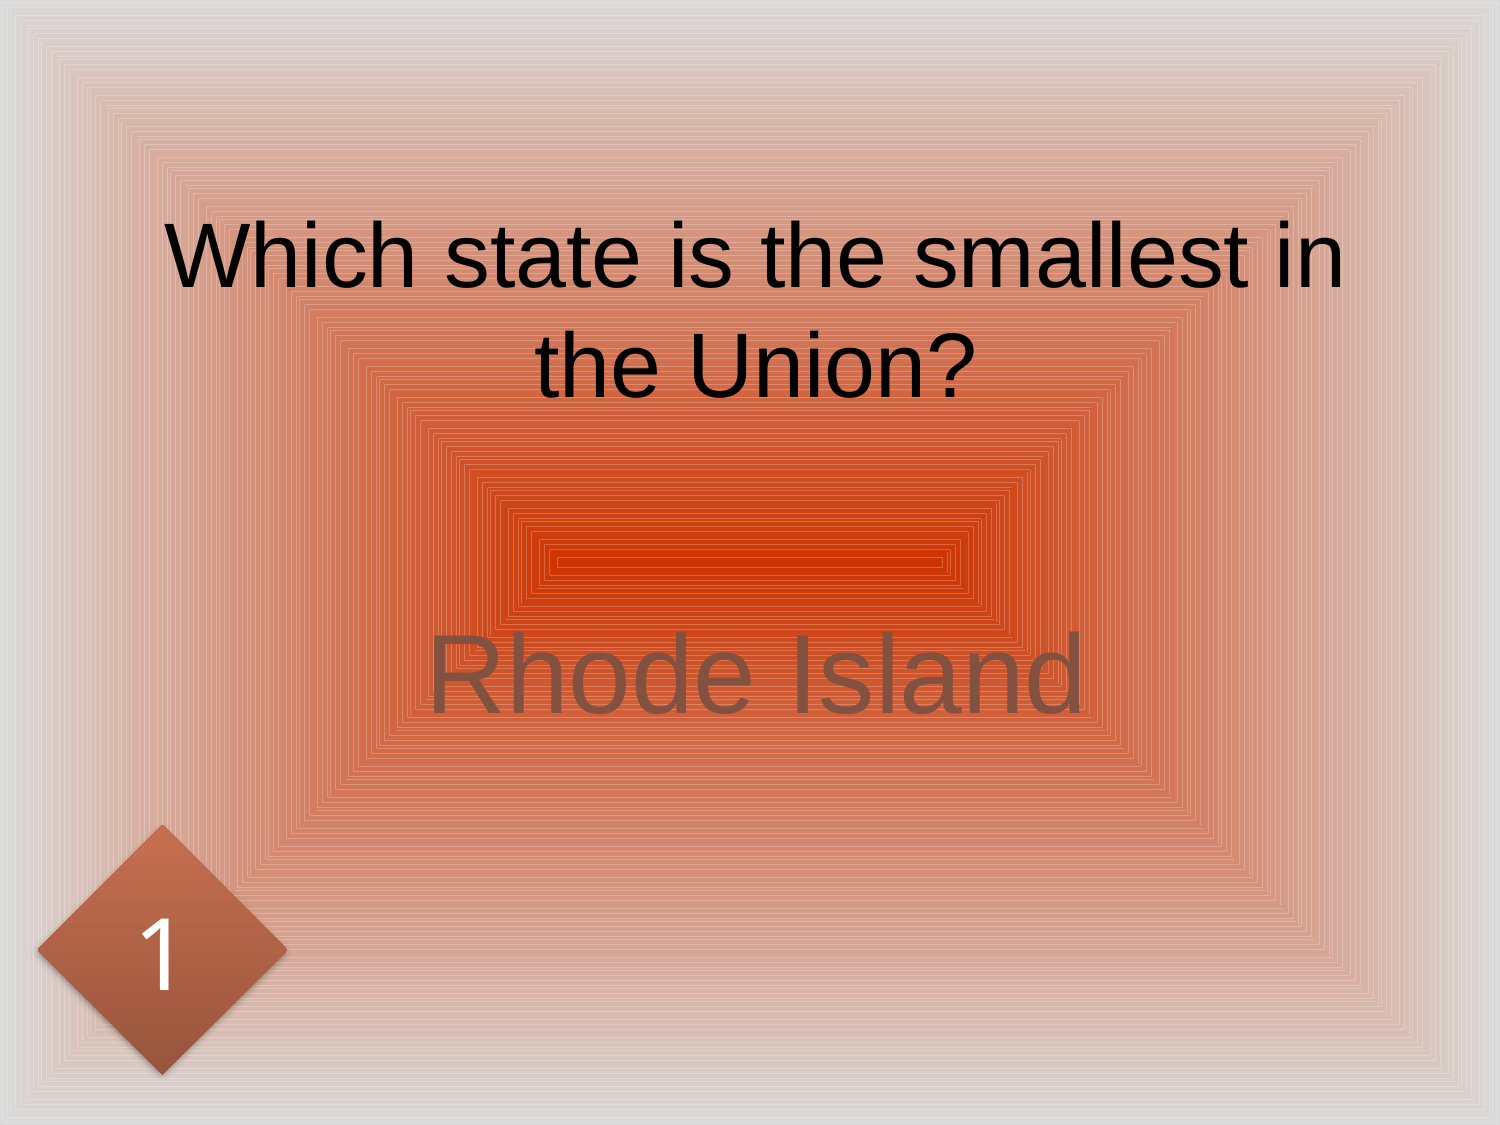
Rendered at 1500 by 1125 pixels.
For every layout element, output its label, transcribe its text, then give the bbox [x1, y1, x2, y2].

title Which state is the smallest in the Union? [112, 137, 1401, 476]
text_box Rhode Island [112, 500, 1400, 838]
text_box 1 [37, 838, 288, 1075]
